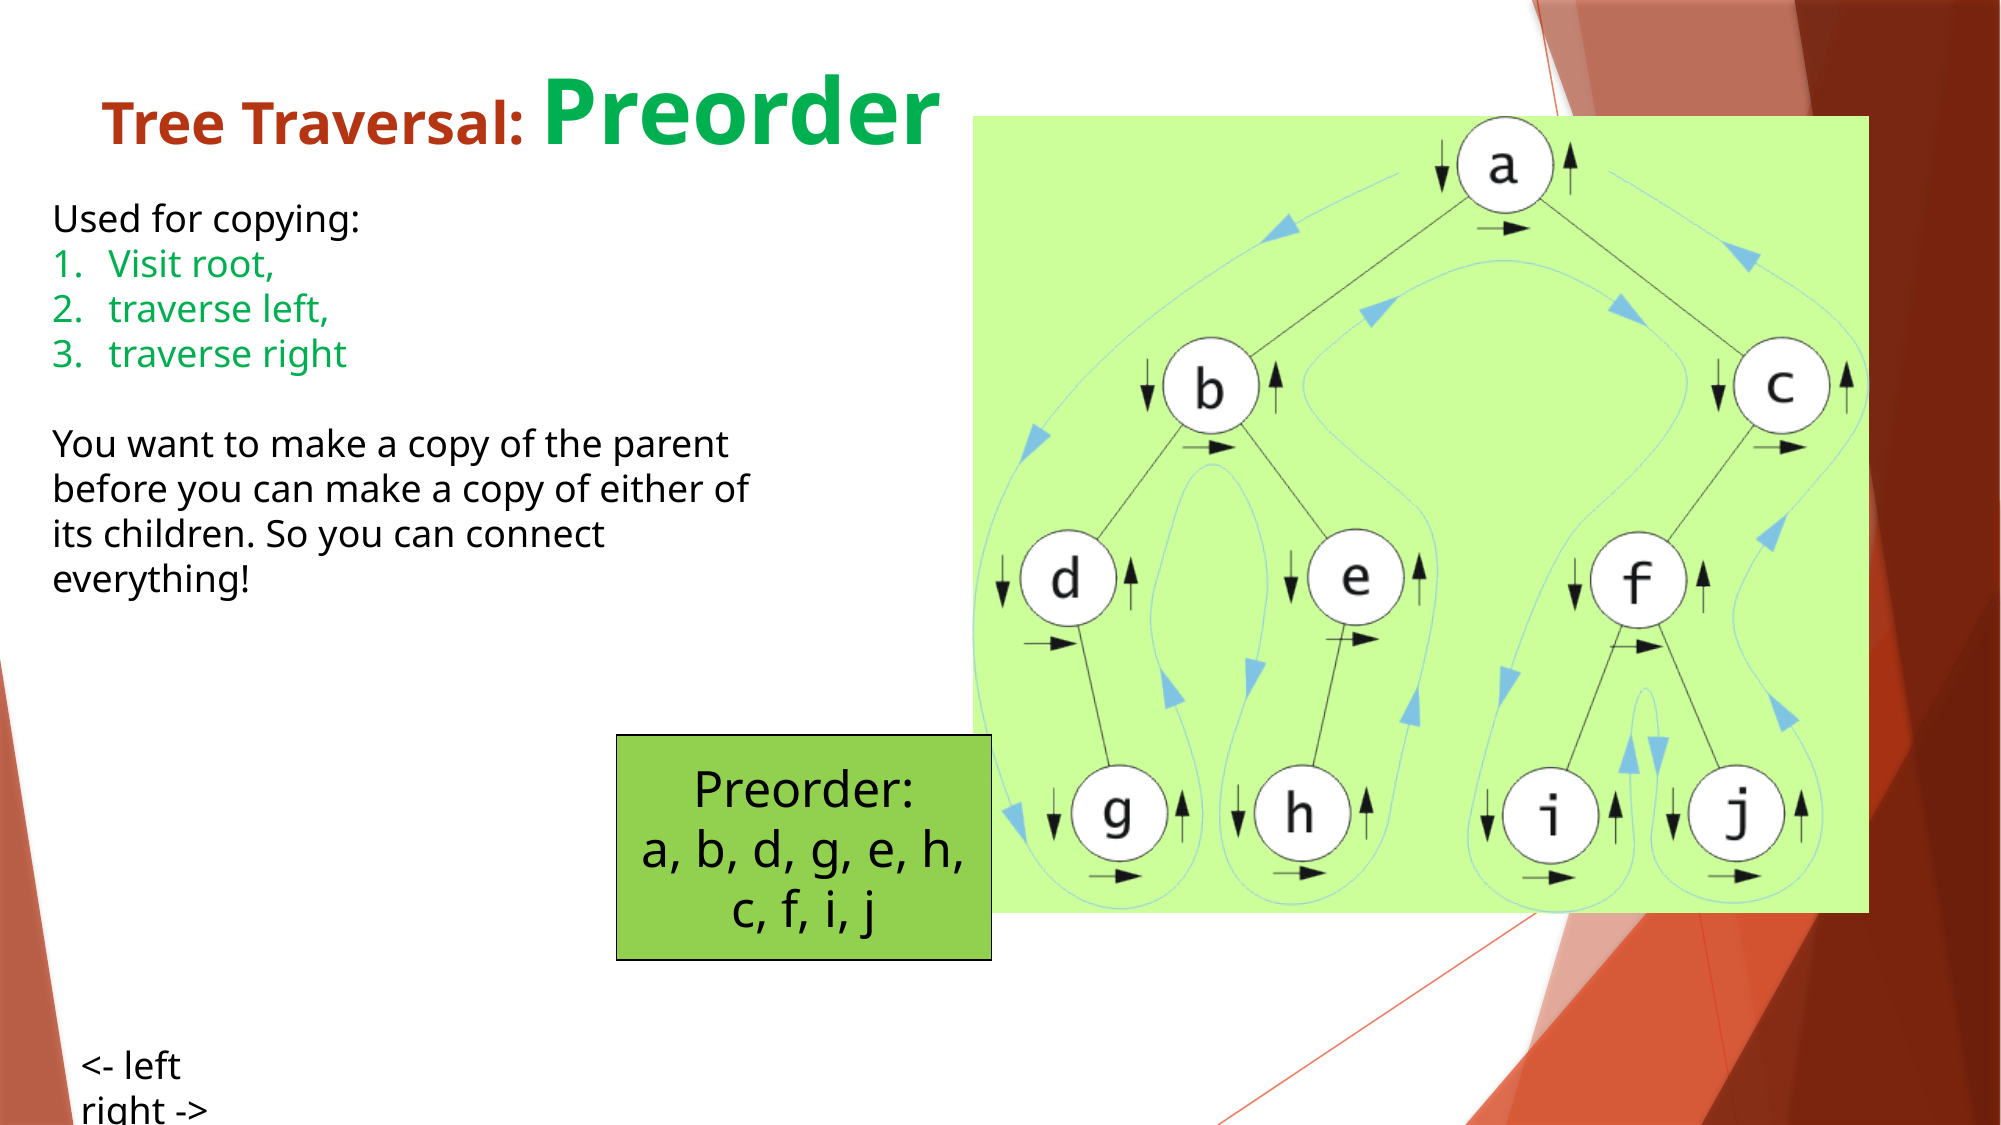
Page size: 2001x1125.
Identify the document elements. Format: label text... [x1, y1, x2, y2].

footer <- left right -> [65, 1056, 1827, 1117]
text_box Used for copying: Visit root, traverse left, traverse right You want to make a copy of the parent before you can make a copy of either of its children. So you can connect everything! [37, 187, 781, 653]
picture [971, 115, 1870, 914]
title Tree Traversal: Preorder [86, 45, 1675, 188]
text_box Preorder: a, b, d, g, e, h, c, f, i, j [616, 735, 992, 961]
